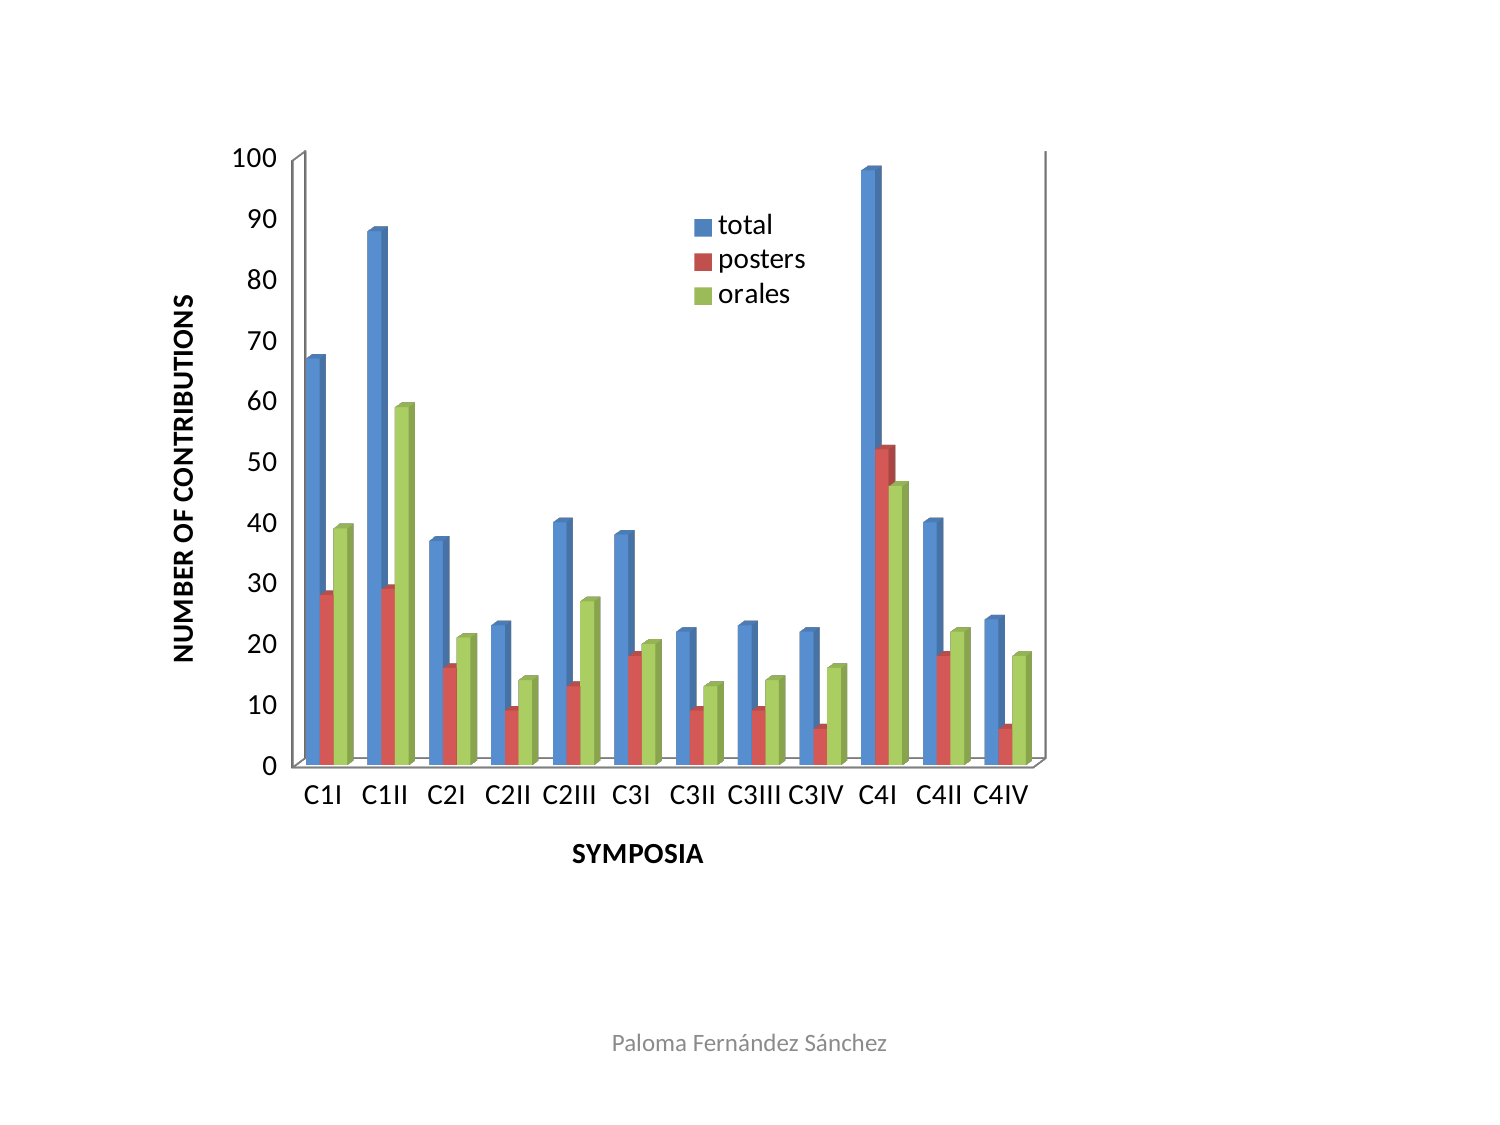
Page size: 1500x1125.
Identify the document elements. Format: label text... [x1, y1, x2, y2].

chart [135, 125, 1211, 906]
footer Paloma Fernández Sánchez [512, 1011, 988, 1072]
